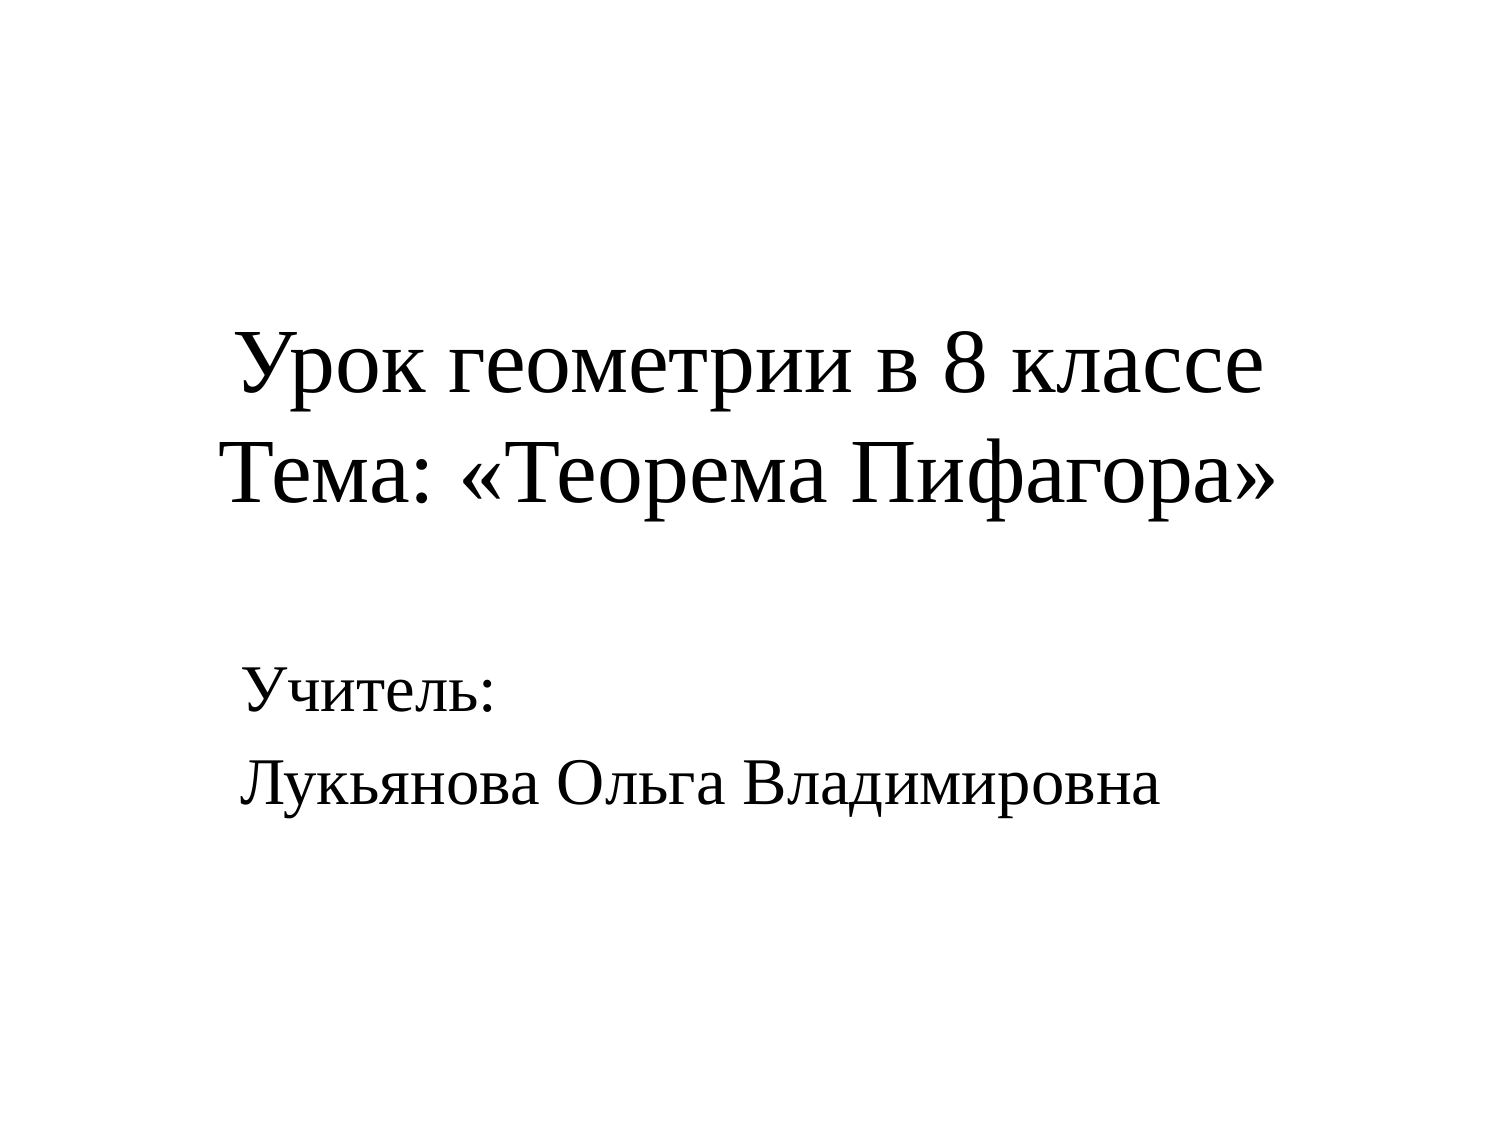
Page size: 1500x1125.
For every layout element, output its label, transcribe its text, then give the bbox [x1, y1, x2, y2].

title Урок геометрии в 8 классе Тема: «Теорема Пифагора» [112, 231, 1388, 591]
subtitle Учитель: Лукьянова Ольга Владимировна [225, 637, 1275, 925]
